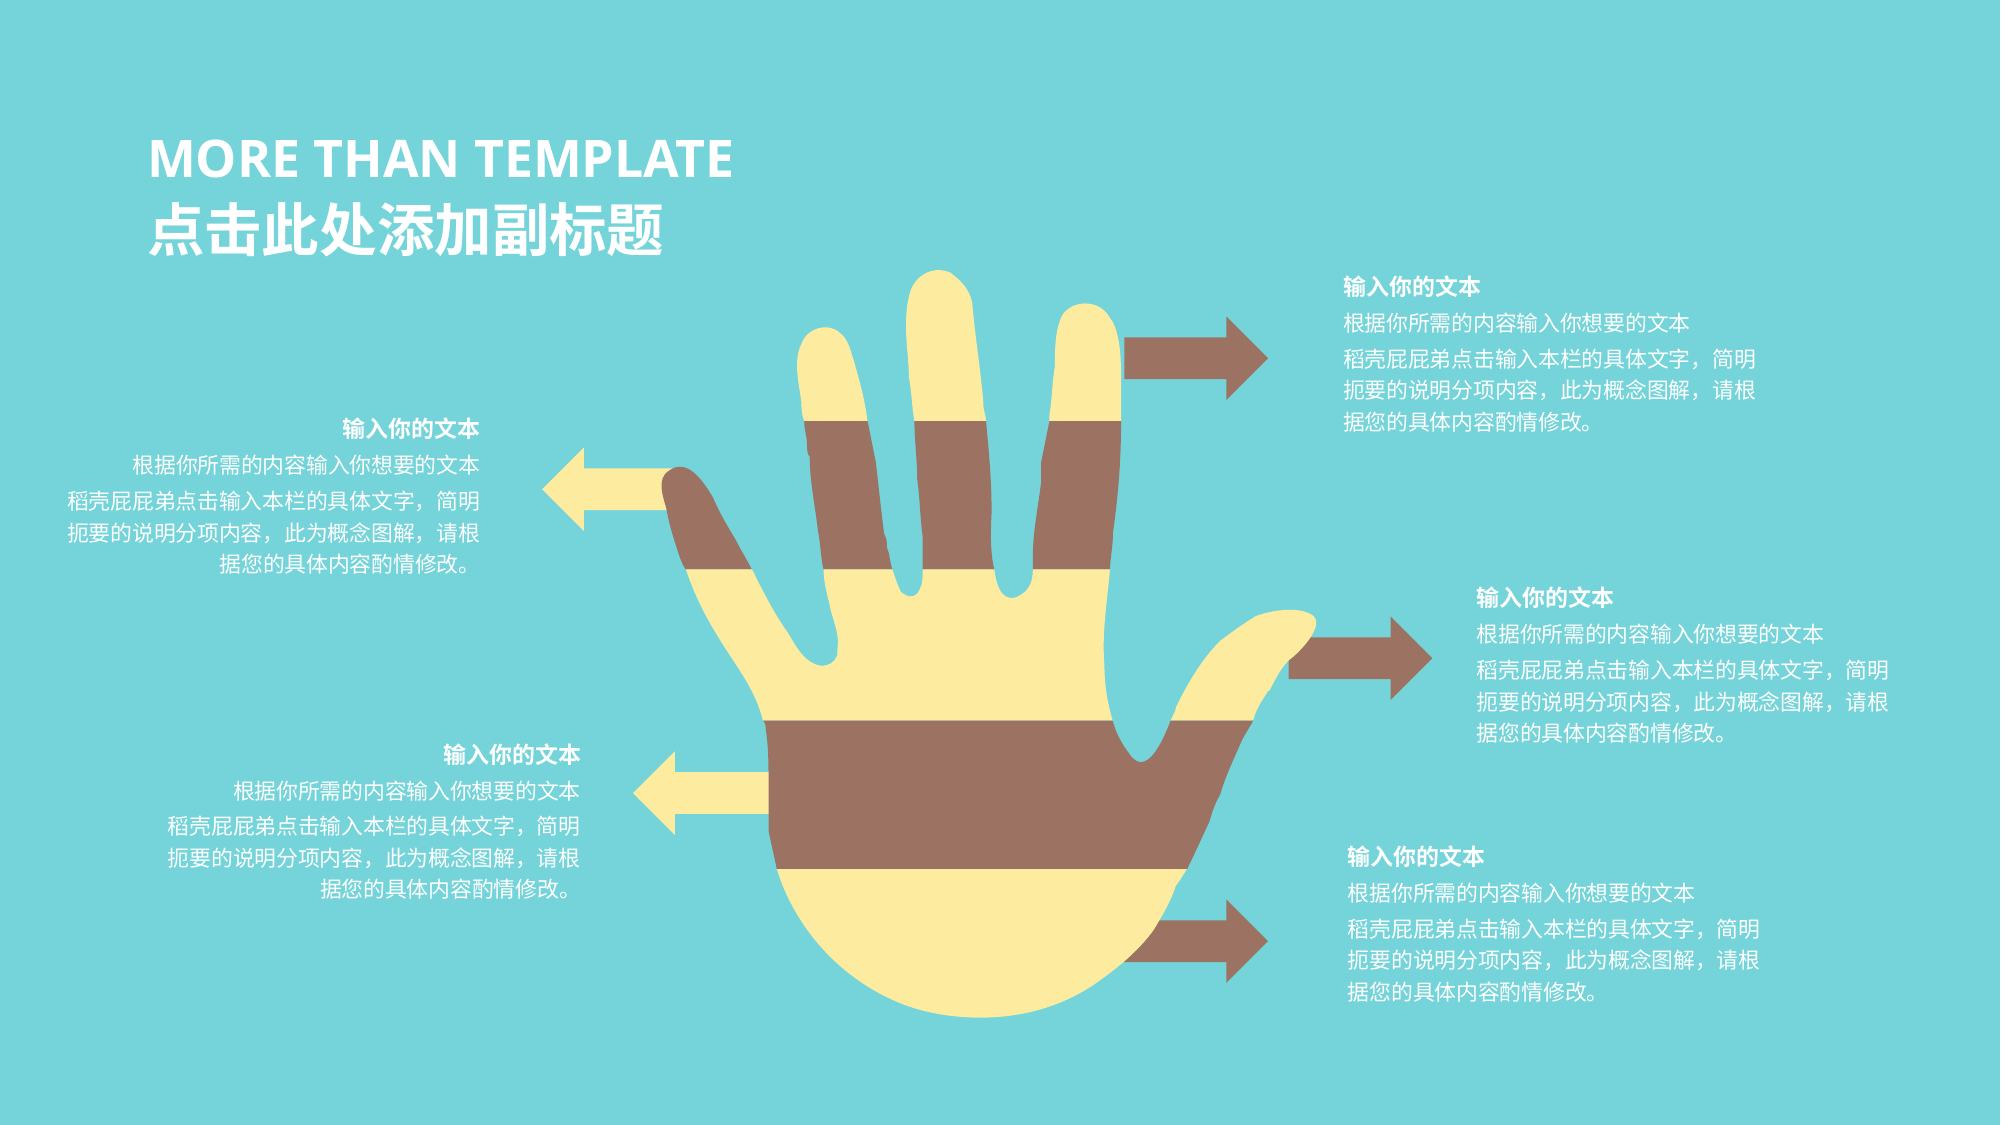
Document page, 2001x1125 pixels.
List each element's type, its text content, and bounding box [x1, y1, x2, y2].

text_box [1032, 421, 1122, 570]
text_box 输入你的文本 根据你所需的内容输入你想要的文本 稻壳屁屁弟点击输入本栏的具体文字，简明扼要的说明分项内容，此为概念图解，请根据您的具体内容酌情修改。 [1458, 569, 1911, 755]
text_box [661, 466, 752, 569]
text_box [1287, 613, 1434, 703]
text_box [1170, 609, 1317, 720]
text_box [776, 869, 1187, 1018]
text_box [797, 327, 868, 421]
text_box [1049, 303, 1122, 421]
text_box [631, 748, 768, 838]
text_box 输入你的文本 根据你所需的内容输入你想要的文本 稻壳屁屁弟点击输入本栏的具体文字，简明扼要的说明分项内容，此为概念图解，请根据您的具体内容酌情修改。 [147, 726, 599, 912]
text_box [685, 569, 1113, 721]
text_box [540, 445, 673, 534]
text_box 输入你的文本 根据你所需的内容输入你想要的文本 稻壳屁屁弟点击输入本栏的具体文字，简明扼要的说明分项内容，此为概念图解，请根据您的具体内容酌情修改。 [46, 400, 499, 586]
text_box [804, 421, 893, 569]
text_box [914, 421, 995, 569]
text_box [763, 720, 1254, 870]
text_box MORE THAN TEMPLATE 点击此处添加副标题 [132, 111, 793, 271]
text_box [1123, 313, 1270, 403]
text_box 输入你的文本 根据你所需的内容输入你想要的文本 稻壳屁屁弟点击输入本栏的具体文字，简明扼要的说明分项内容，此为概念图解，请根据您的具体内容酌情修改。 [1325, 258, 1777, 444]
text_box 输入你的文本 根据你所需的内容输入你想要的文本 稻壳屁屁弟点击输入本栏的具体文字，简明扼要的说明分项内容，此为概念图解，请根据您的具体内容酌情修改。 [1330, 828, 1782, 1014]
text_box [1123, 896, 1270, 986]
text_box [906, 270, 986, 421]
